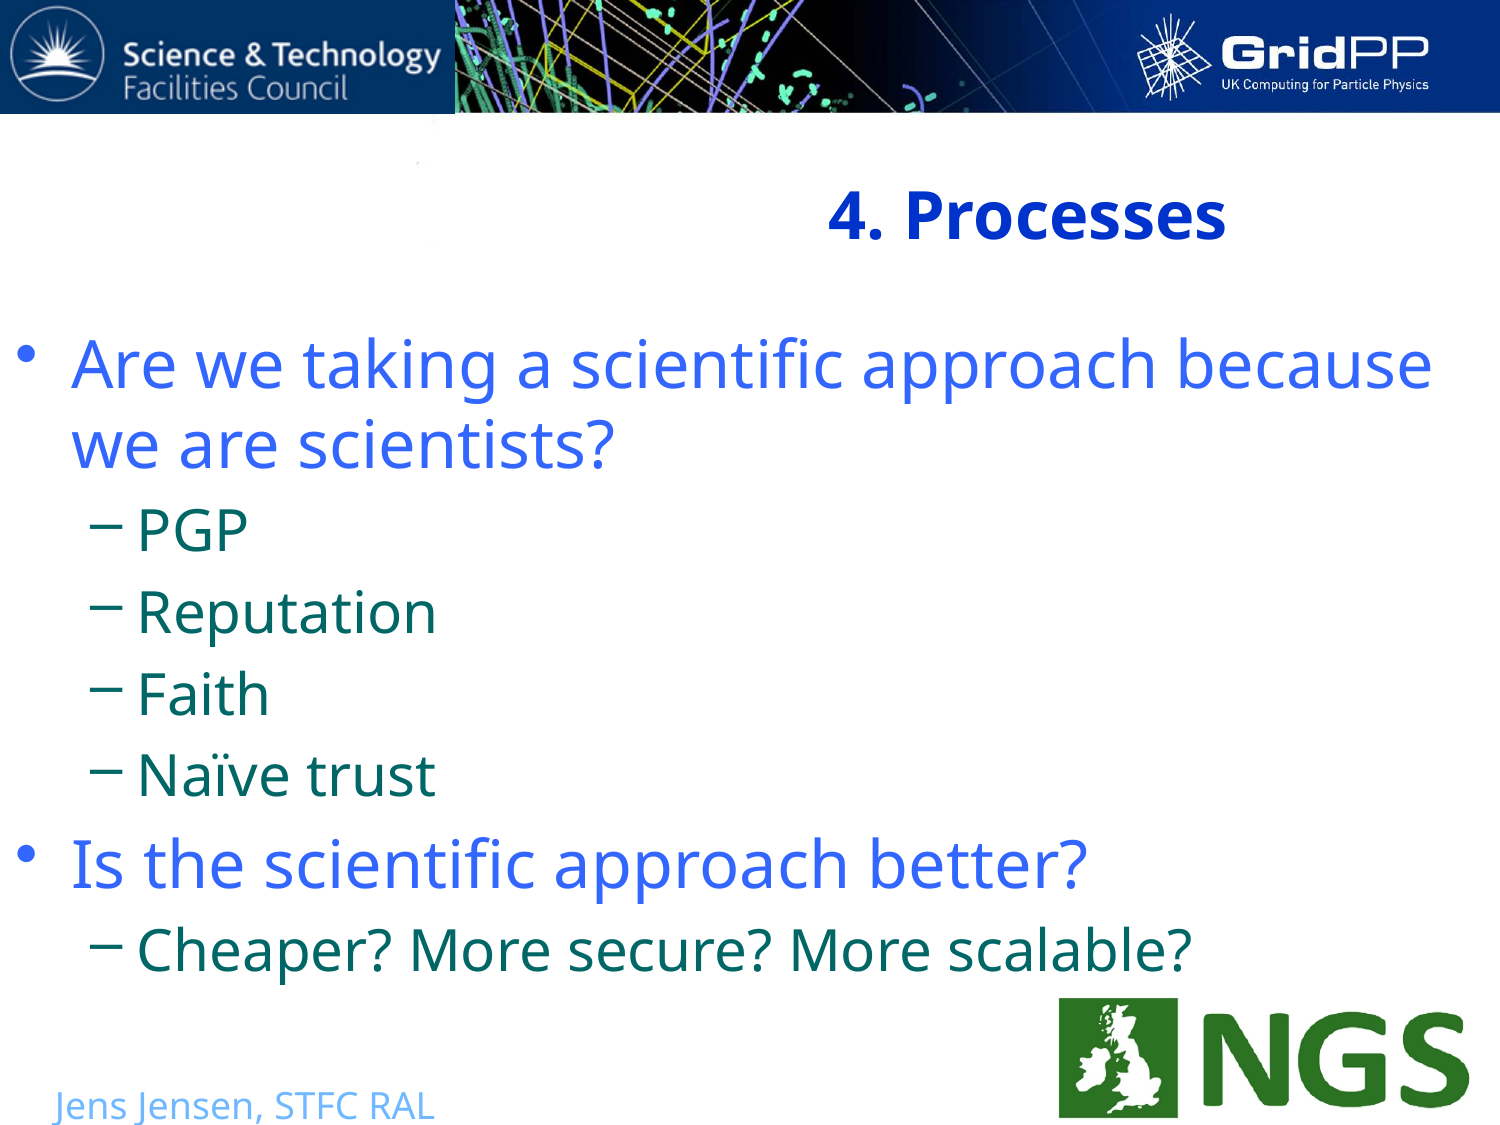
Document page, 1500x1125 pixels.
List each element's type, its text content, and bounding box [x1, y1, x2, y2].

title 4. Processes [584, 125, 1473, 301]
picture [0, 1036, 1500, 1125]
picture [0, 0, 1500, 314]
list Are we taking a scientific approach because we are scientists? PGP Reputation Faith Naïve trust Is the scientific approach better? Cheaper? More secure? More scalable? [0, 314, 1500, 1036]
